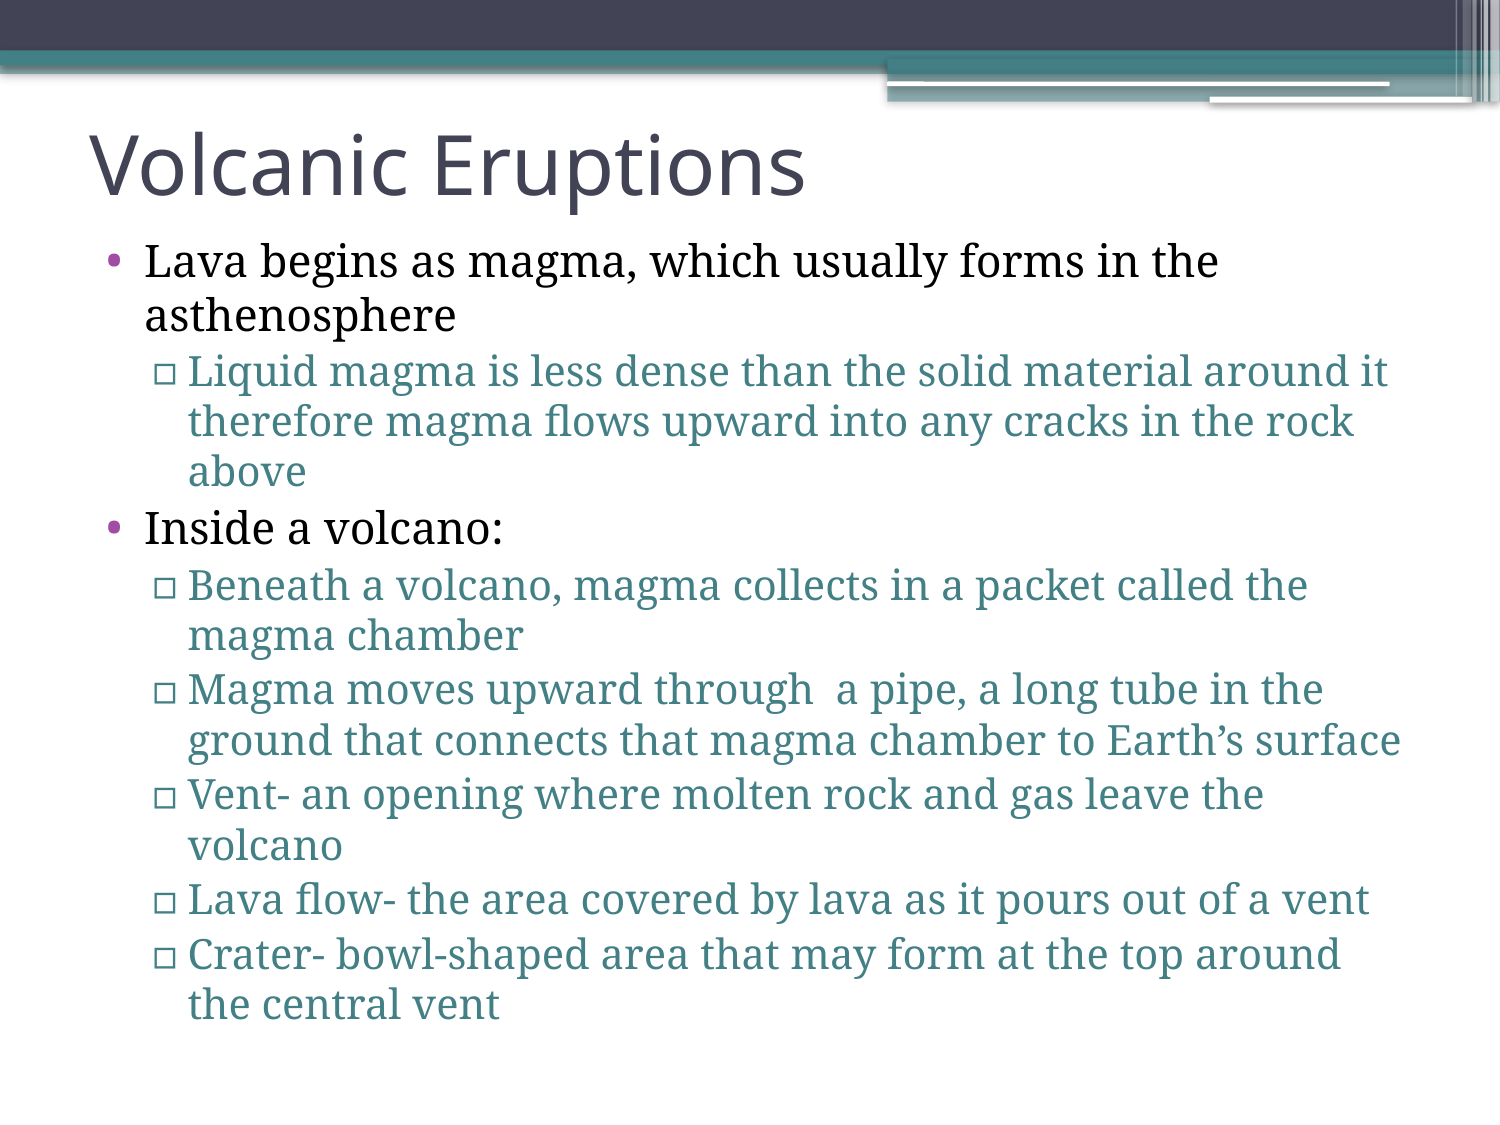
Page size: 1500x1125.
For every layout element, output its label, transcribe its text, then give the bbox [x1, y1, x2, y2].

title Volcanic Eruptions [75, 75, 1425, 224]
list Lava begins as magma, which usually forms in the asthenosphere Liquid magma is less dense than the solid material around it therefore magma flows upward into any cracks in the rock above Inside a volcano: Beneath a volcano, magma collects in a packet called the magma chamber Magma moves upward through a pipe, a long tube in the ground that connects that magma chamber to Earth’s surface Vent- an opening where molten rock and gas leave the volcano Lava flow- the area covered by lava as it pours out of a vent Crater- bowl-shaped area that may form at the top around the central vent [75, 224, 1425, 1079]
